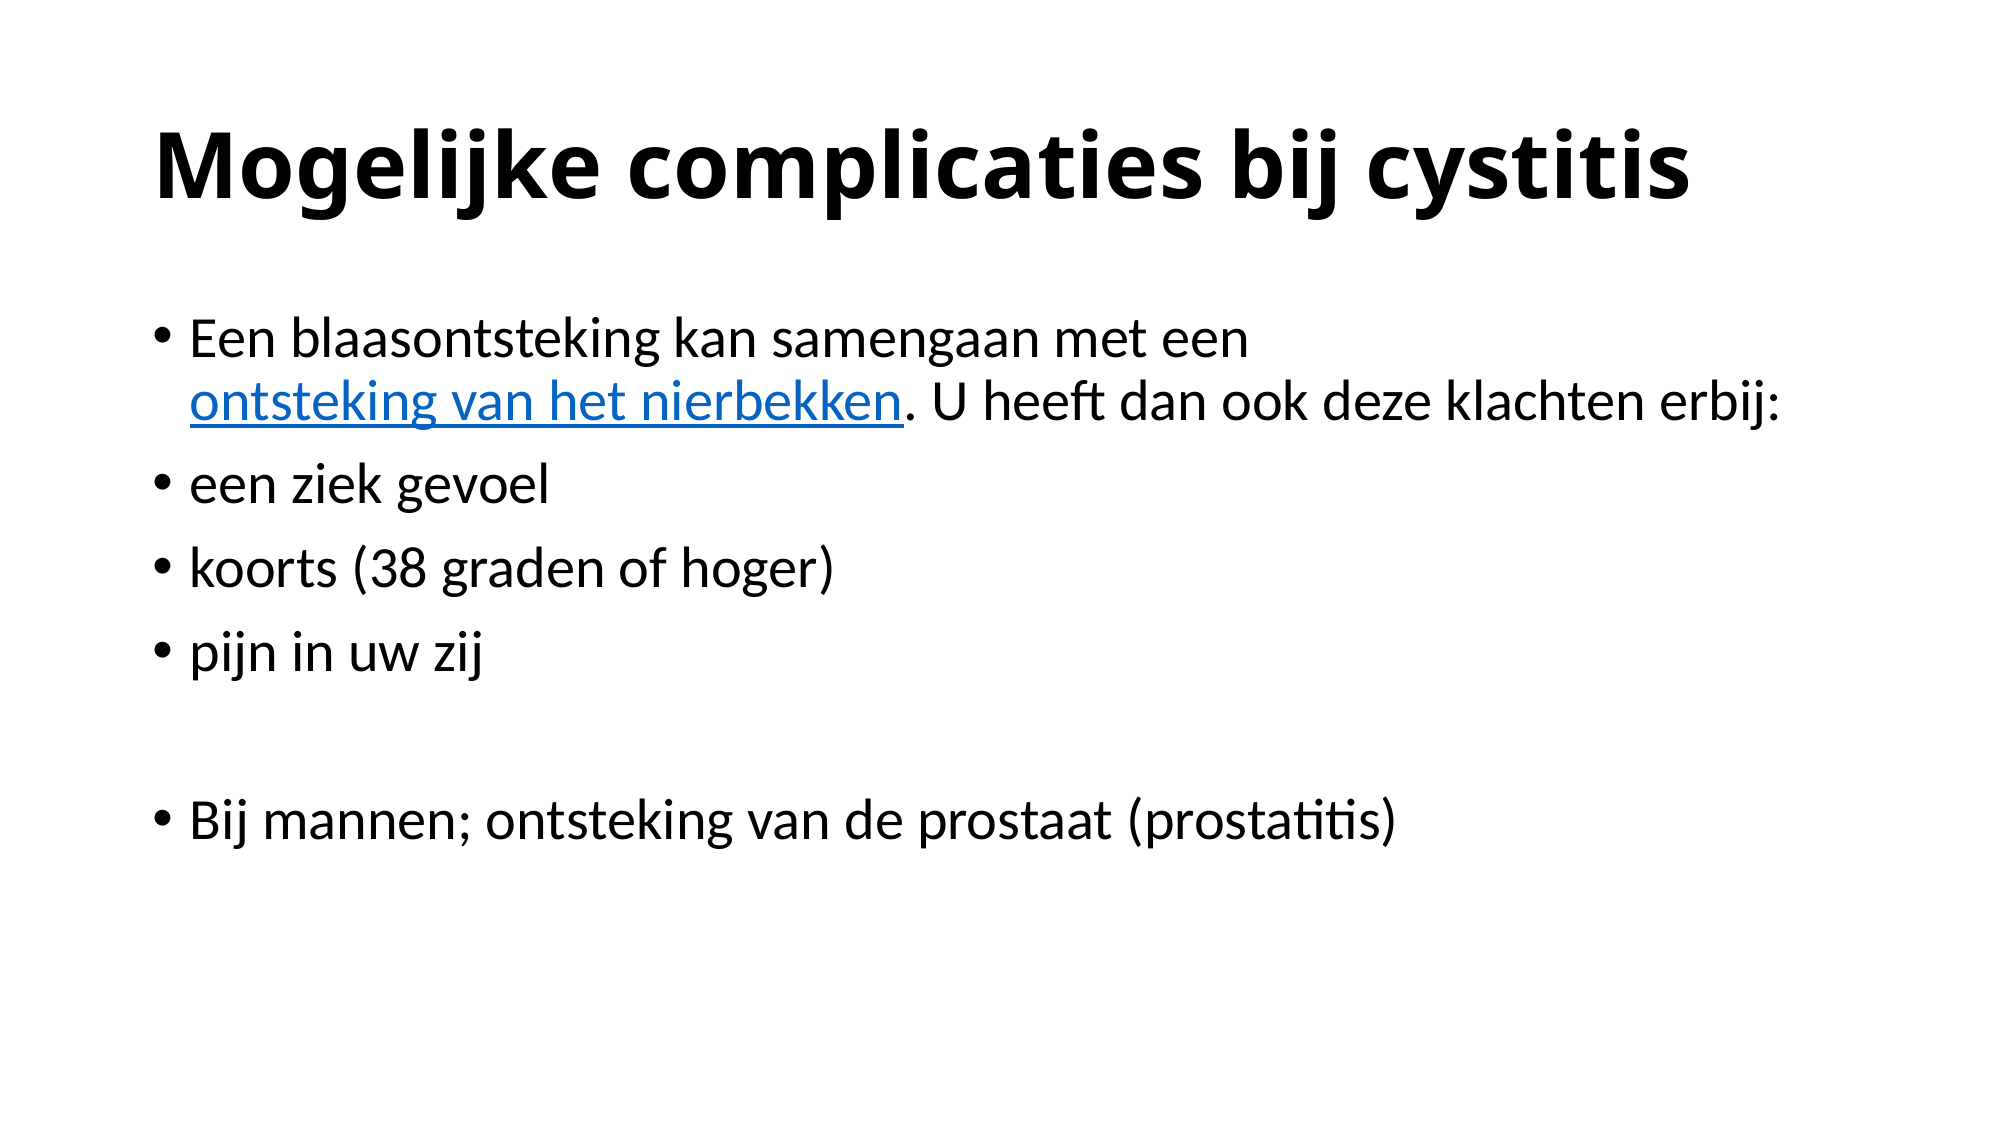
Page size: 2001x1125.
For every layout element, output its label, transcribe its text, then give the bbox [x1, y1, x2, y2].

title Mogelijke complicaties bij cystitis [137, 59, 1863, 278]
list Een blaasontsteking kan samengaan met een ontsteking van het nierbekken. U heeft dan ook deze klachten erbij: een ziek gevoel koorts (38 graden of hoger) pijn in uw zij Bij mannen; ontsteking van de prostaat (prostatitis) [137, 299, 1863, 1014]
